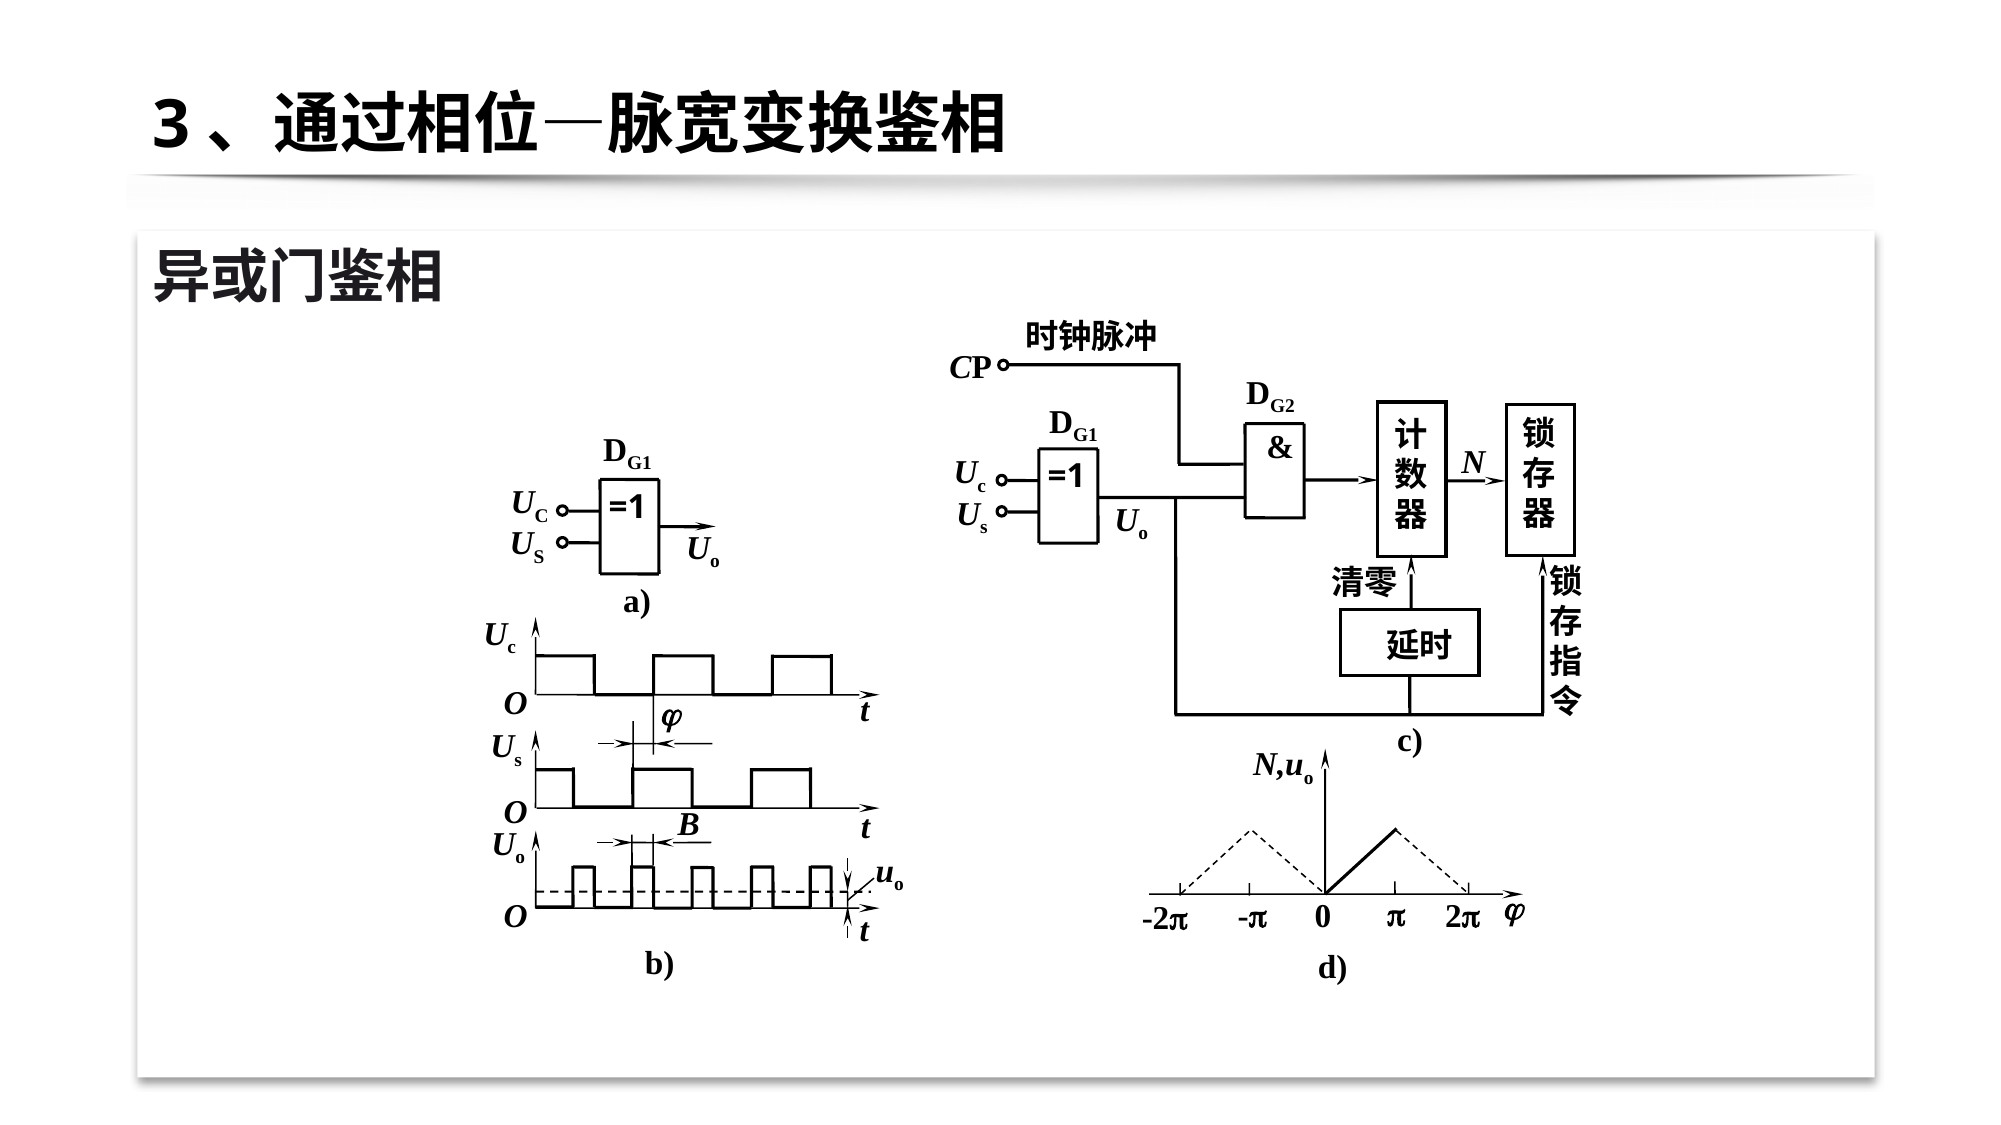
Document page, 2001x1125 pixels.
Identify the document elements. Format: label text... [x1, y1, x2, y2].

picture [127, 175, 1874, 211]
list 异或门鉴相 [137, 196, 1863, 1014]
title 3、通过相位—脉宽变换鉴相 [137, 77, 1863, 175]
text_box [468, 307, 1590, 989]
